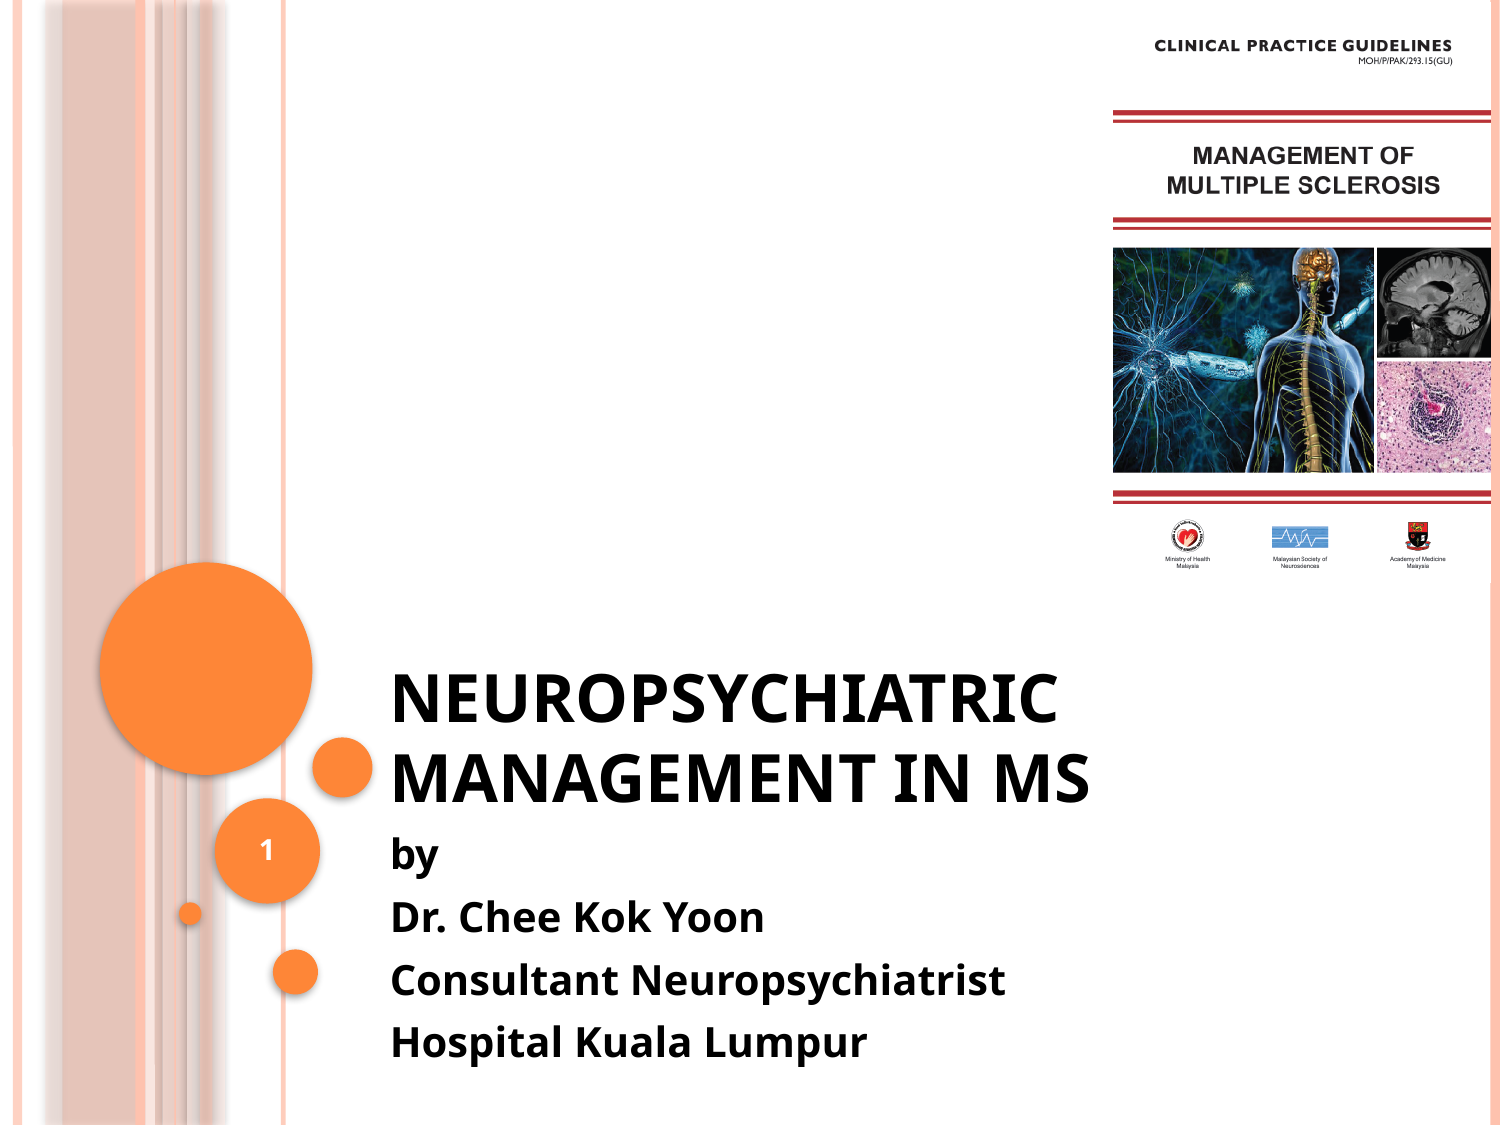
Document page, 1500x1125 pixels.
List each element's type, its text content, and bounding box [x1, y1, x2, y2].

slide_number 1 [217, 808, 318, 894]
title Neuropsychiatric Management in MS [375, 512, 1388, 820]
picture [1112, 2, 1491, 584]
subtitle by Dr. Chee Kok Yoon Consultant Neuropsychiatrist Hospital Kuala Lumpur [375, 820, 1388, 1096]
